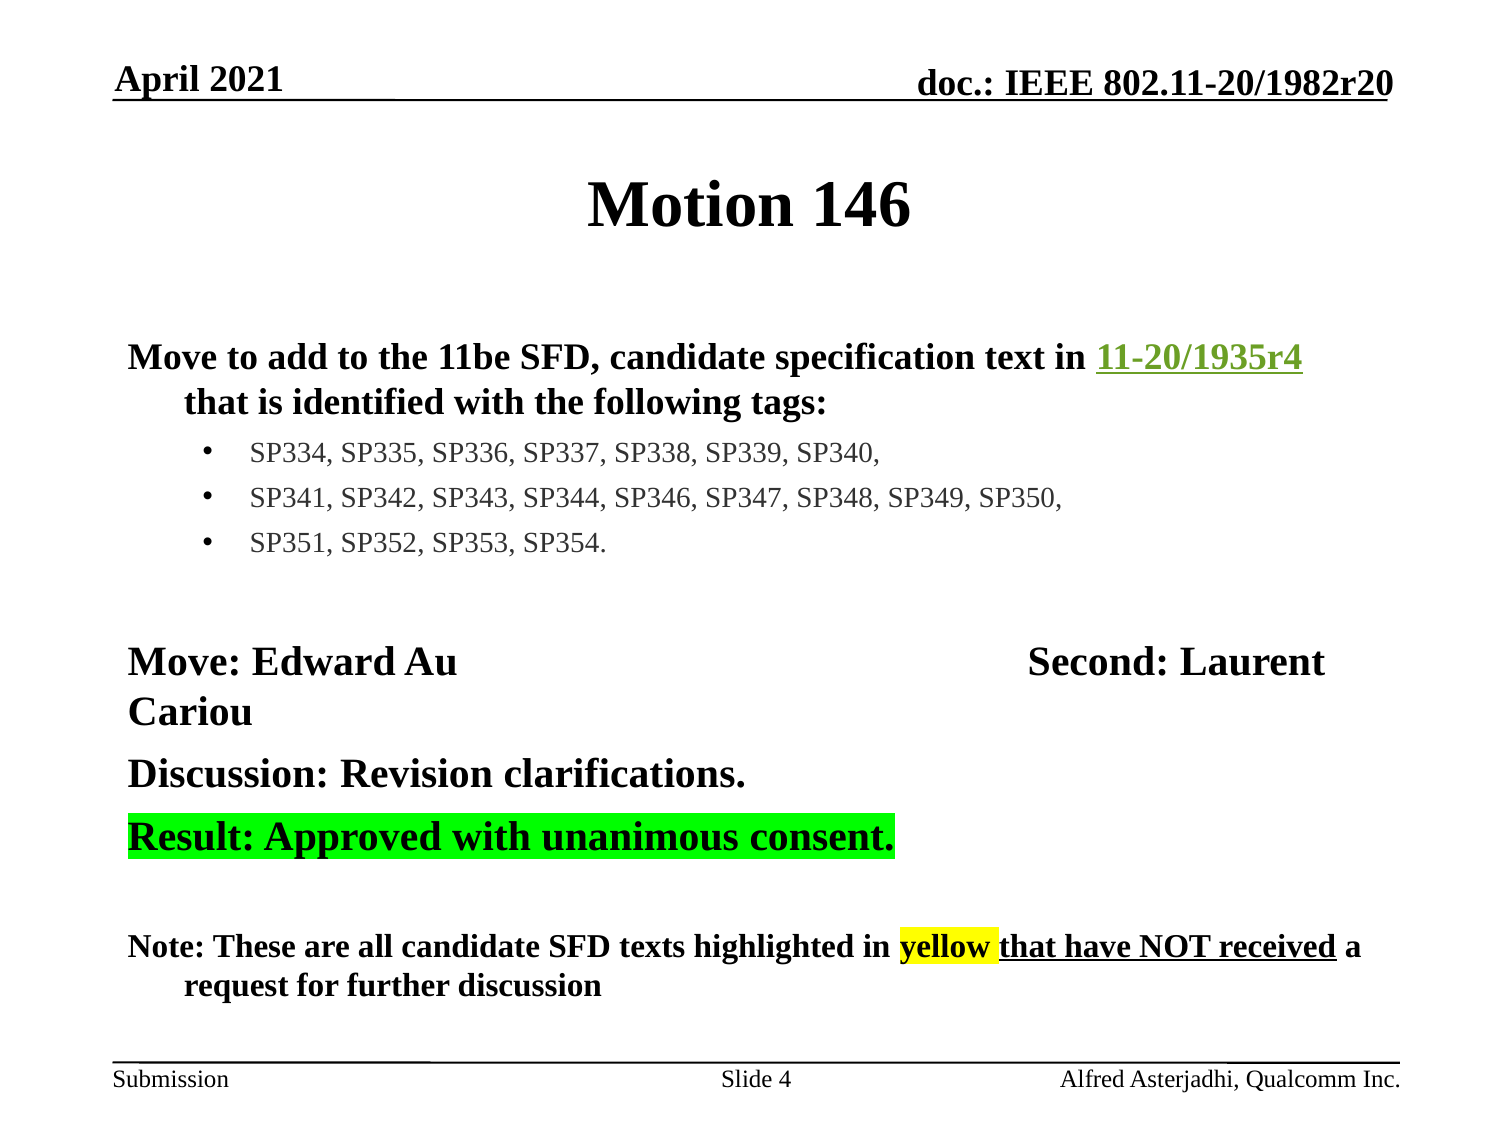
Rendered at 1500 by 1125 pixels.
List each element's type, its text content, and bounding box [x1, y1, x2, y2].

list Move to add to the 11be SFD, candidate specification text in 11-20/1935r4 that is identified with the following tags: SP334, SP335, SP336, SP337, SP338, SP339, SP340, SP341, SP342, SP343, SP344, SP346, SP347, SP348, SP349, SP350, SP351, SP352, SP353, SP354. Move: Edward Au Second: Laurent Cariou Discussion: Revision clarifications. Result: Approved with unanimous consent. Note: These are all candidate SFD texts highlighted in yellow that have NOT received a request for further discussion [112, 324, 1388, 1063]
slide_number Slide 4 [712, 1061, 800, 1123]
footer Alfred Asterjadhi, Qualcomm Inc. [878, 1061, 1402, 1093]
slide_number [114, 54, 423, 100]
title Motion 146 [112, 112, 1388, 288]
